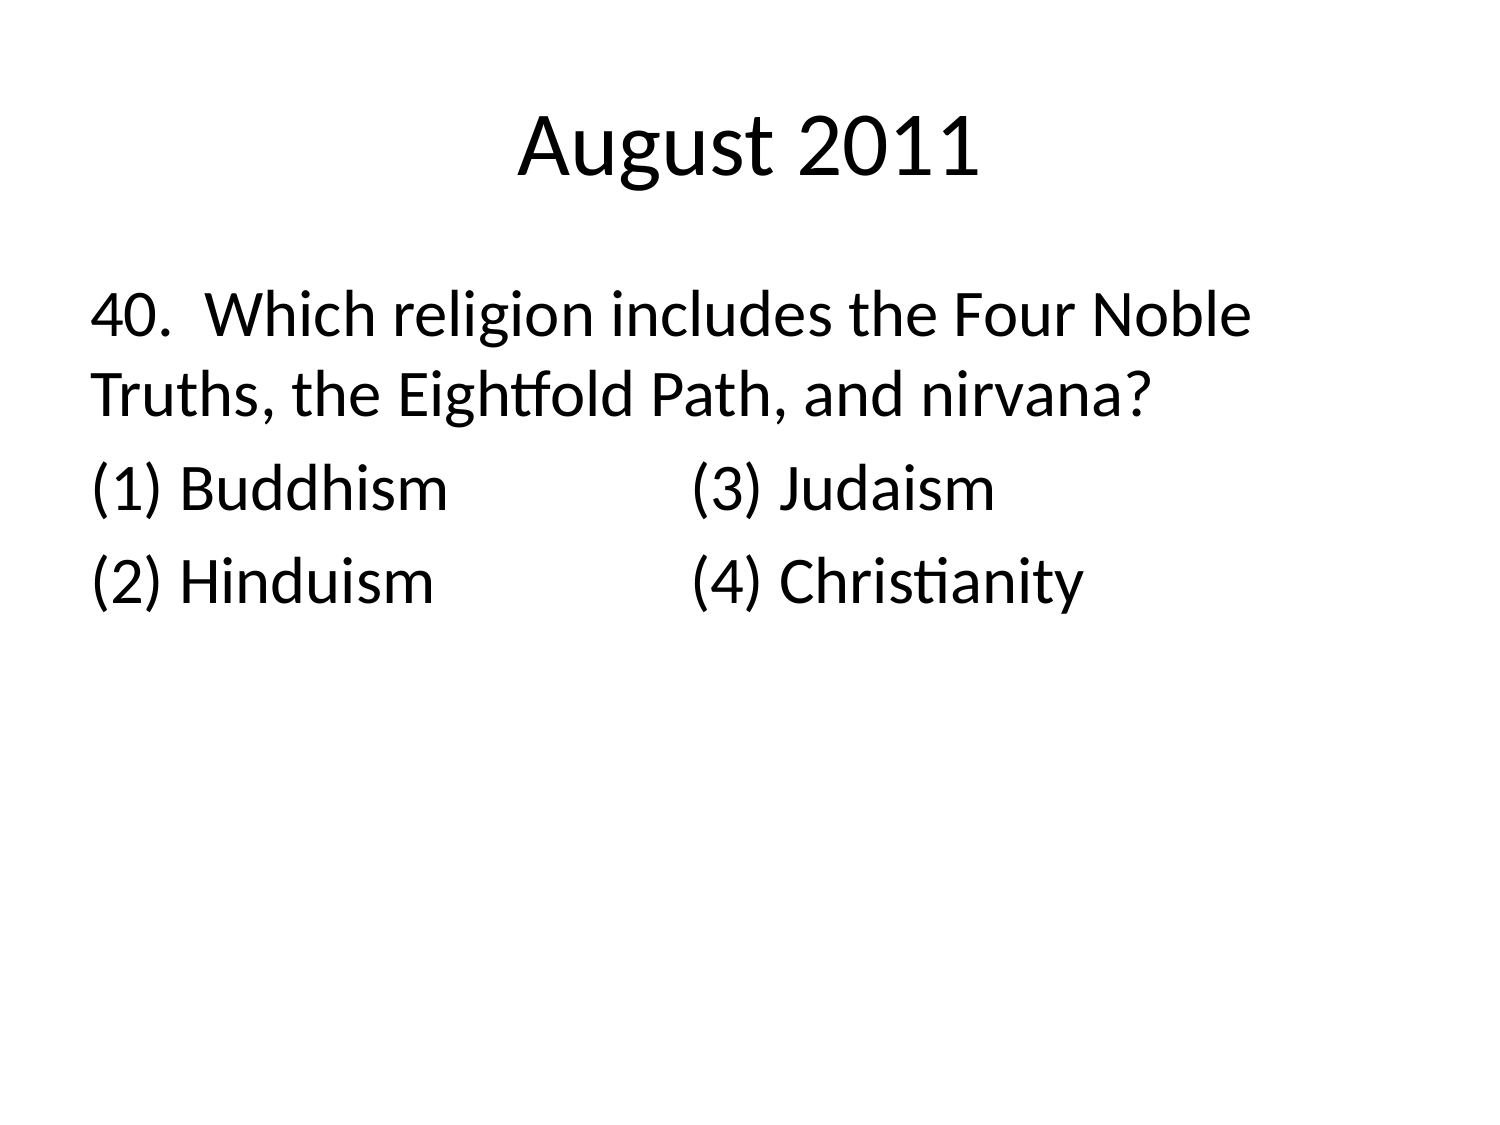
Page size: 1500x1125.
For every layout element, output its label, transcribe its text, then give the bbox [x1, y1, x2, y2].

list 40. Which religion includes the Four Noble Truths, the Eightfold Path, and nirvana? (1) Buddhism (3) Judaism (2) Hinduism (4) Christianity [75, 262, 1425, 1005]
title August 2011 [75, 45, 1425, 233]
